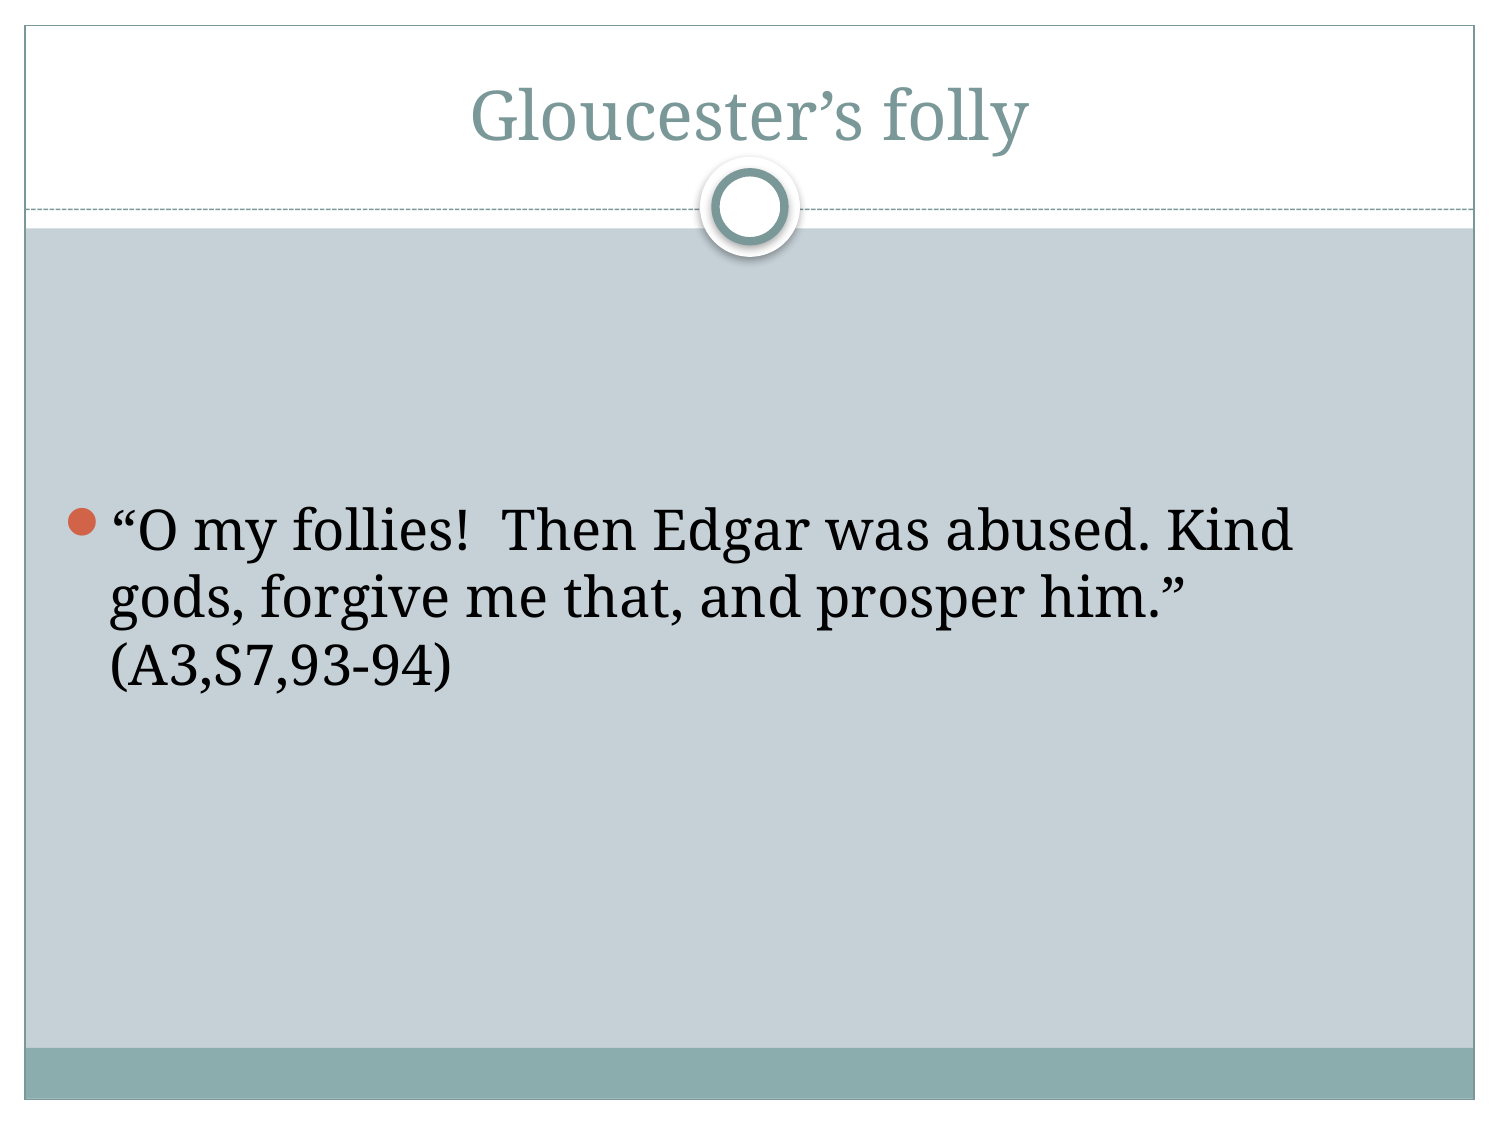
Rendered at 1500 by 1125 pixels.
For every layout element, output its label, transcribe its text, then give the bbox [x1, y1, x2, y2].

list “O my follies! Then Edgar was abused. Kind gods, forgive me that, and prosper him.” (A3,S7,93-94) [49, 250, 1445, 1001]
title Gloucester’s folly [49, 37, 1450, 162]
